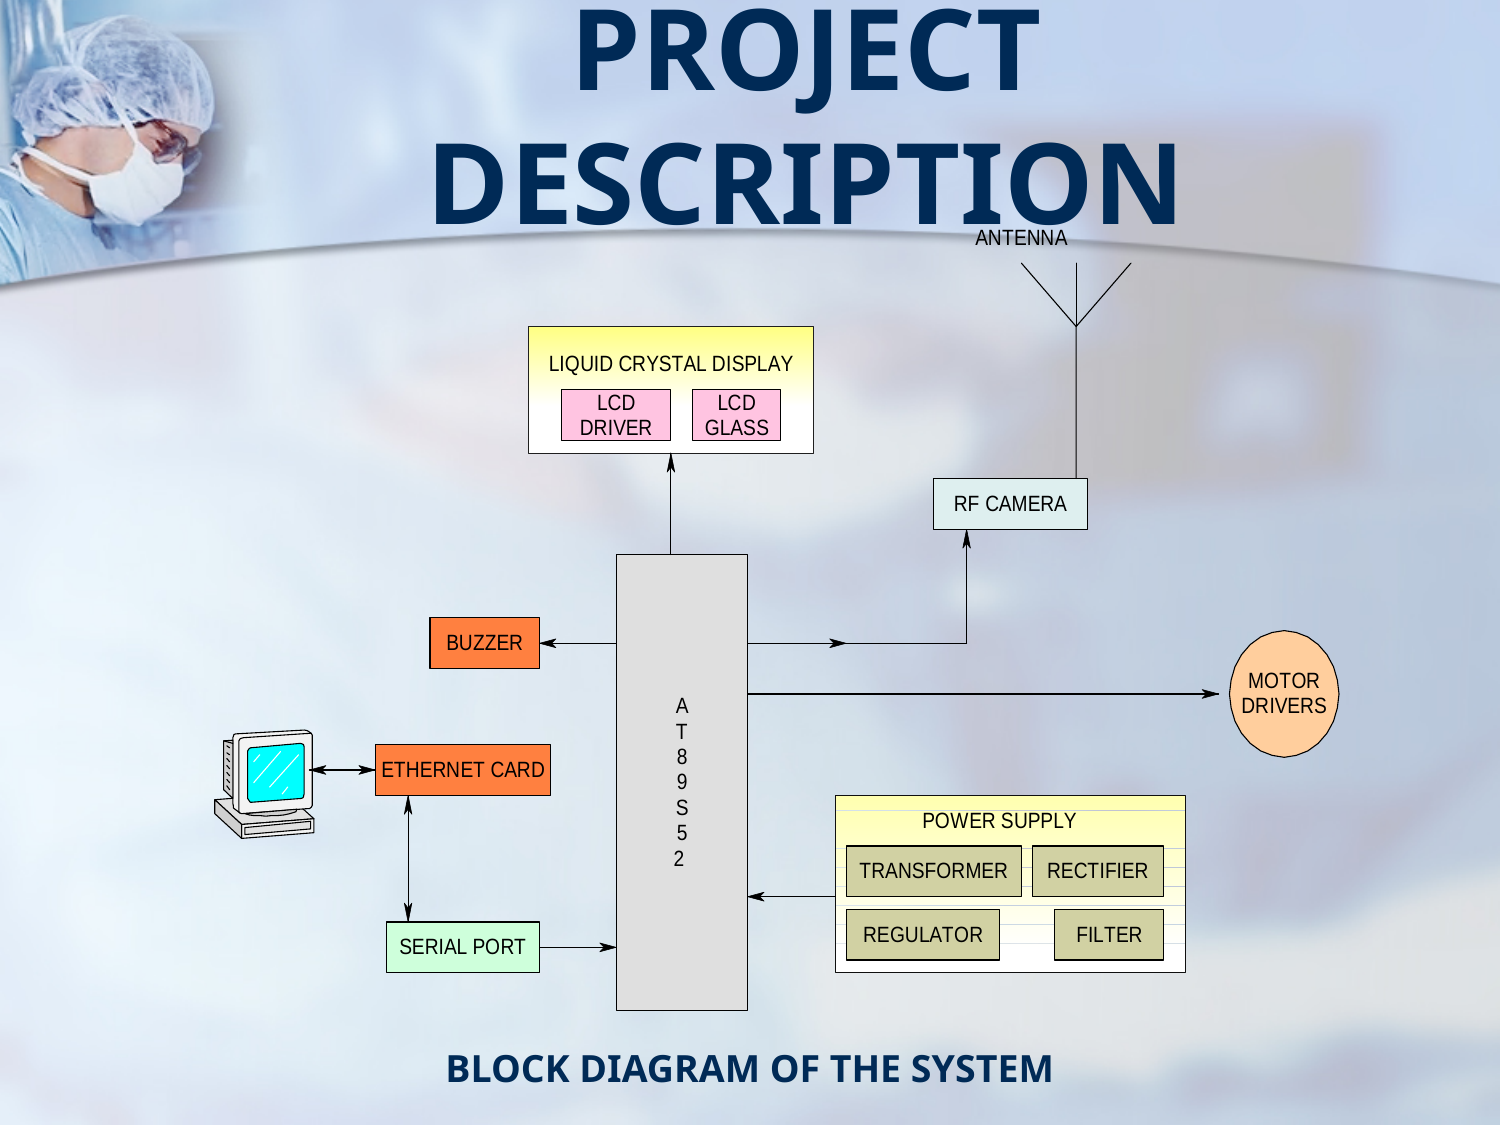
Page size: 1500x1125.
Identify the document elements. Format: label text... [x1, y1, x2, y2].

title Project Description [199, 24, 1413, 201]
picture [0, 1, 1500, 1125]
text_box Block Diagram of the system [374, 1037, 1125, 1098]
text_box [199, 212, 1351, 1024]
